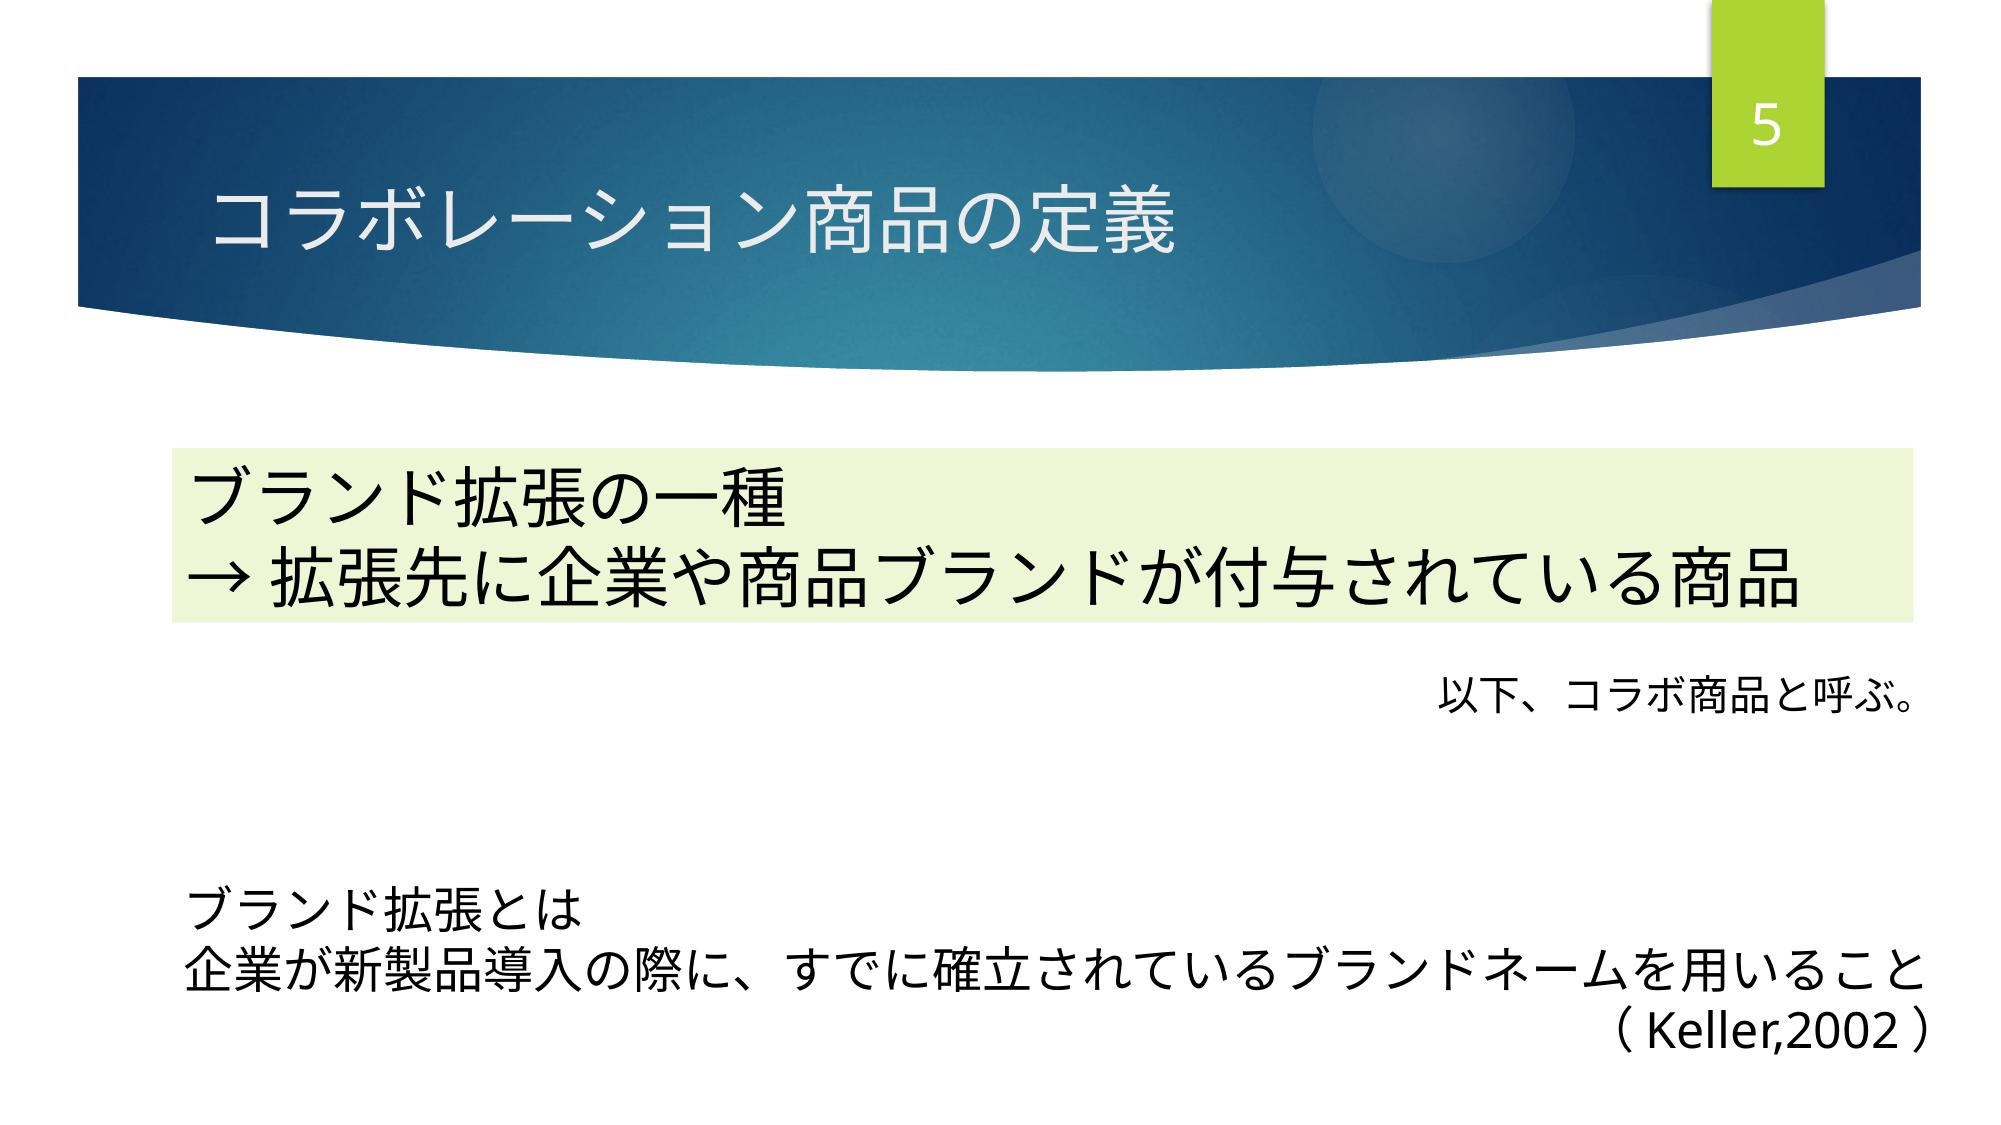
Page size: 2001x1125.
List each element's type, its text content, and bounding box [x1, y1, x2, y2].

title コラボレーション商品の定義 [189, 159, 1627, 276]
text_box ブランド拡張とは 企業が新製品導入の際に、すでに確立されているブランドネームを用いること （Keller,2002） [169, 870, 1977, 1066]
text_box ブランド拡張の一種 →拡張先に企業や商品ブランドが付与されている商品 [172, 447, 1914, 623]
slide_number 5 [1698, 48, 1836, 175]
text_box 以下、コラボ商品と呼ぶ。 [1422, 661, 1942, 727]
